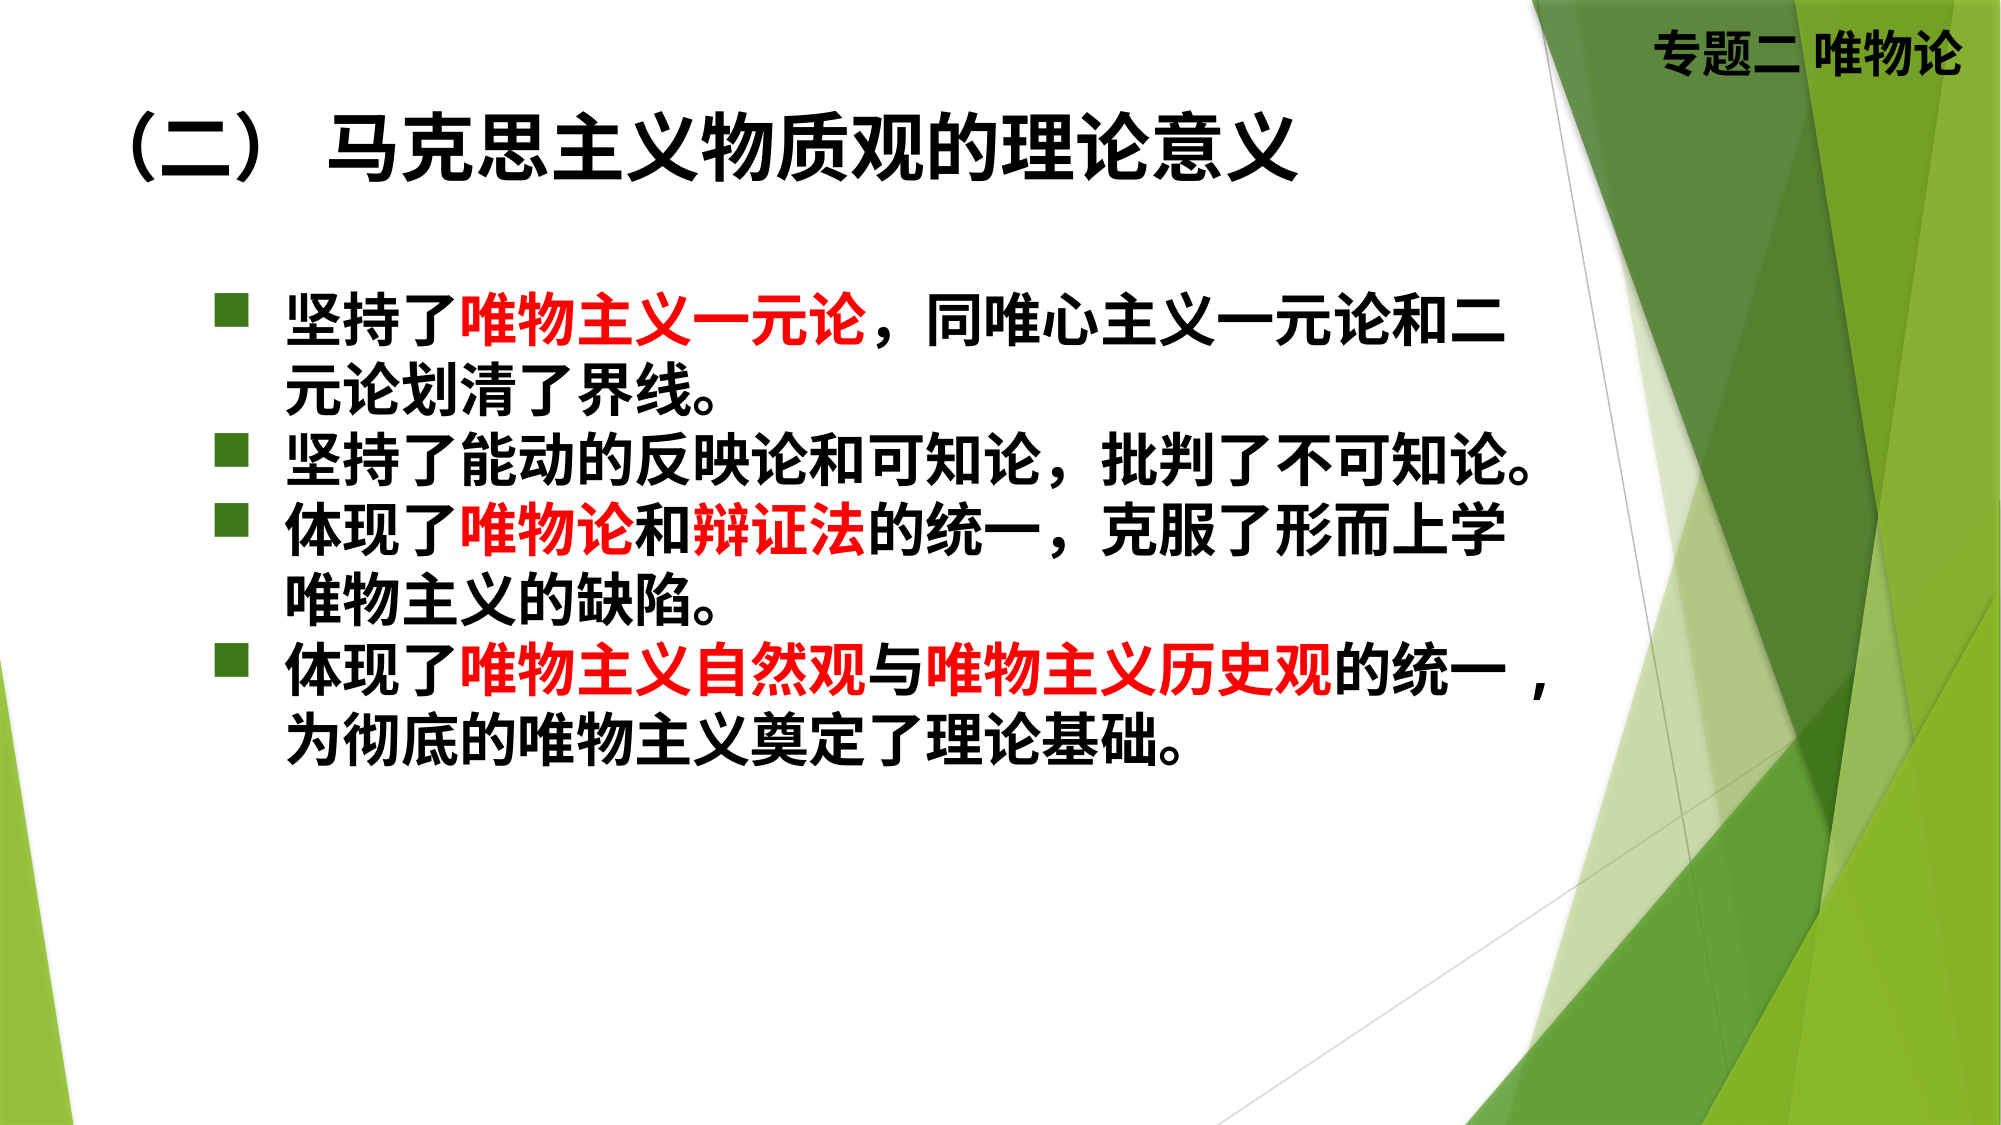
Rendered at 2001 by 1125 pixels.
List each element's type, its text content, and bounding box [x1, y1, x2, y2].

text_box （二） 马克思主义物质观的理论意义 [68, 93, 1458, 198]
text_box 坚持了唯物主义一元论，同唯心主义一元论和二元论划清了界线。 坚持了能动的反映论和可知论，批判了不可知论。 体现了唯物论和辩证法的统一，克服了形而上学唯物主义的缺陷。 体现了唯物主义自然观与唯物主义历史观的统一,为彻底的唯物主义奠定了理论基础。 [195, 275, 1571, 920]
